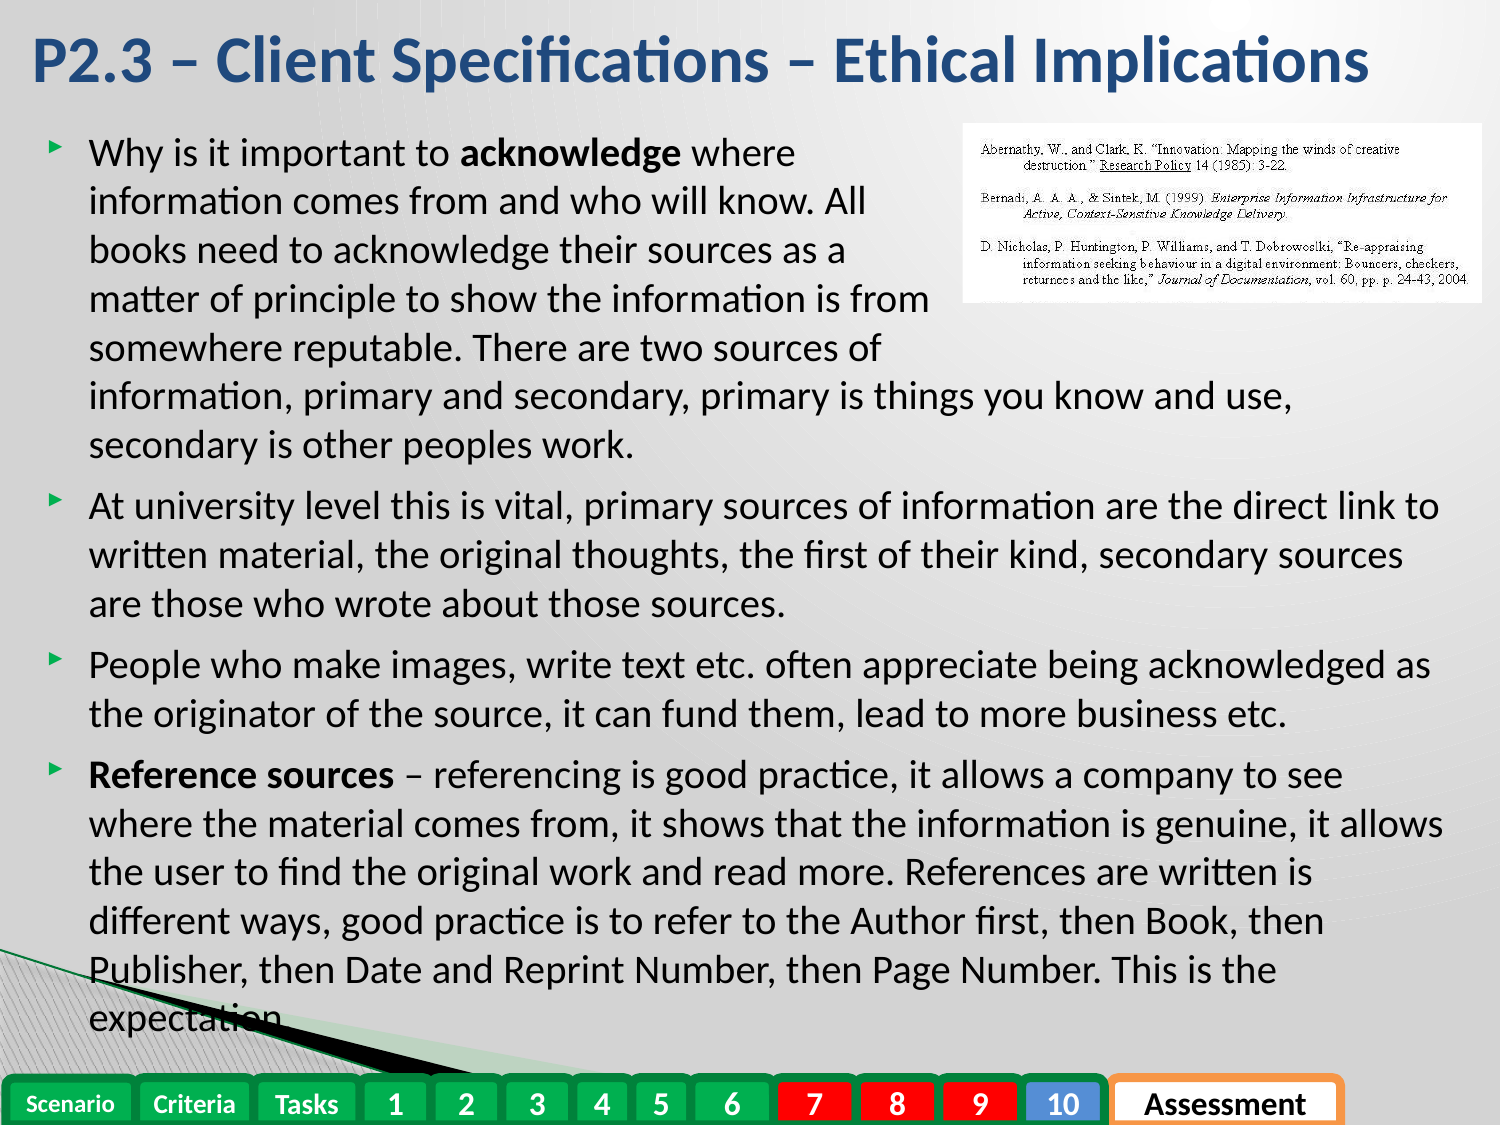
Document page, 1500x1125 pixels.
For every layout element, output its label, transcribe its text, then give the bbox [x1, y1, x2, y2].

list Why is it important to acknowledge where information comes from and who will know. All books need to acknowledge their sources as a matter of principle to show the information is from somewhere reputable. There are two sources of information, primary and secondary, primary is things you know and use, secondary is other peoples work. At university level this is vital, primary sources of information are the direct link to written material, the original thoughts, the first of their kind, secondary sources are those who wrote about those sources. People who make images, write text etc. often appreciate being acknowledged as the originator of the source, it can fund them, lead to more business etc. Reference sources – referencing is good practice, it allows a company to see where the material comes from, it shows that the information is genuine, it allows the user to find the original work and read more. References are written is different ways, good practice is to refer to the Author first, then Book, then Publisher, then Date and Reprint Number, then Page Number. This is the expectation. [29, 118, 1471, 1012]
picture [962, 123, 1482, 303]
text_box P2.3 – Client Specifications – Ethical Implications [17, 19, 1489, 94]
